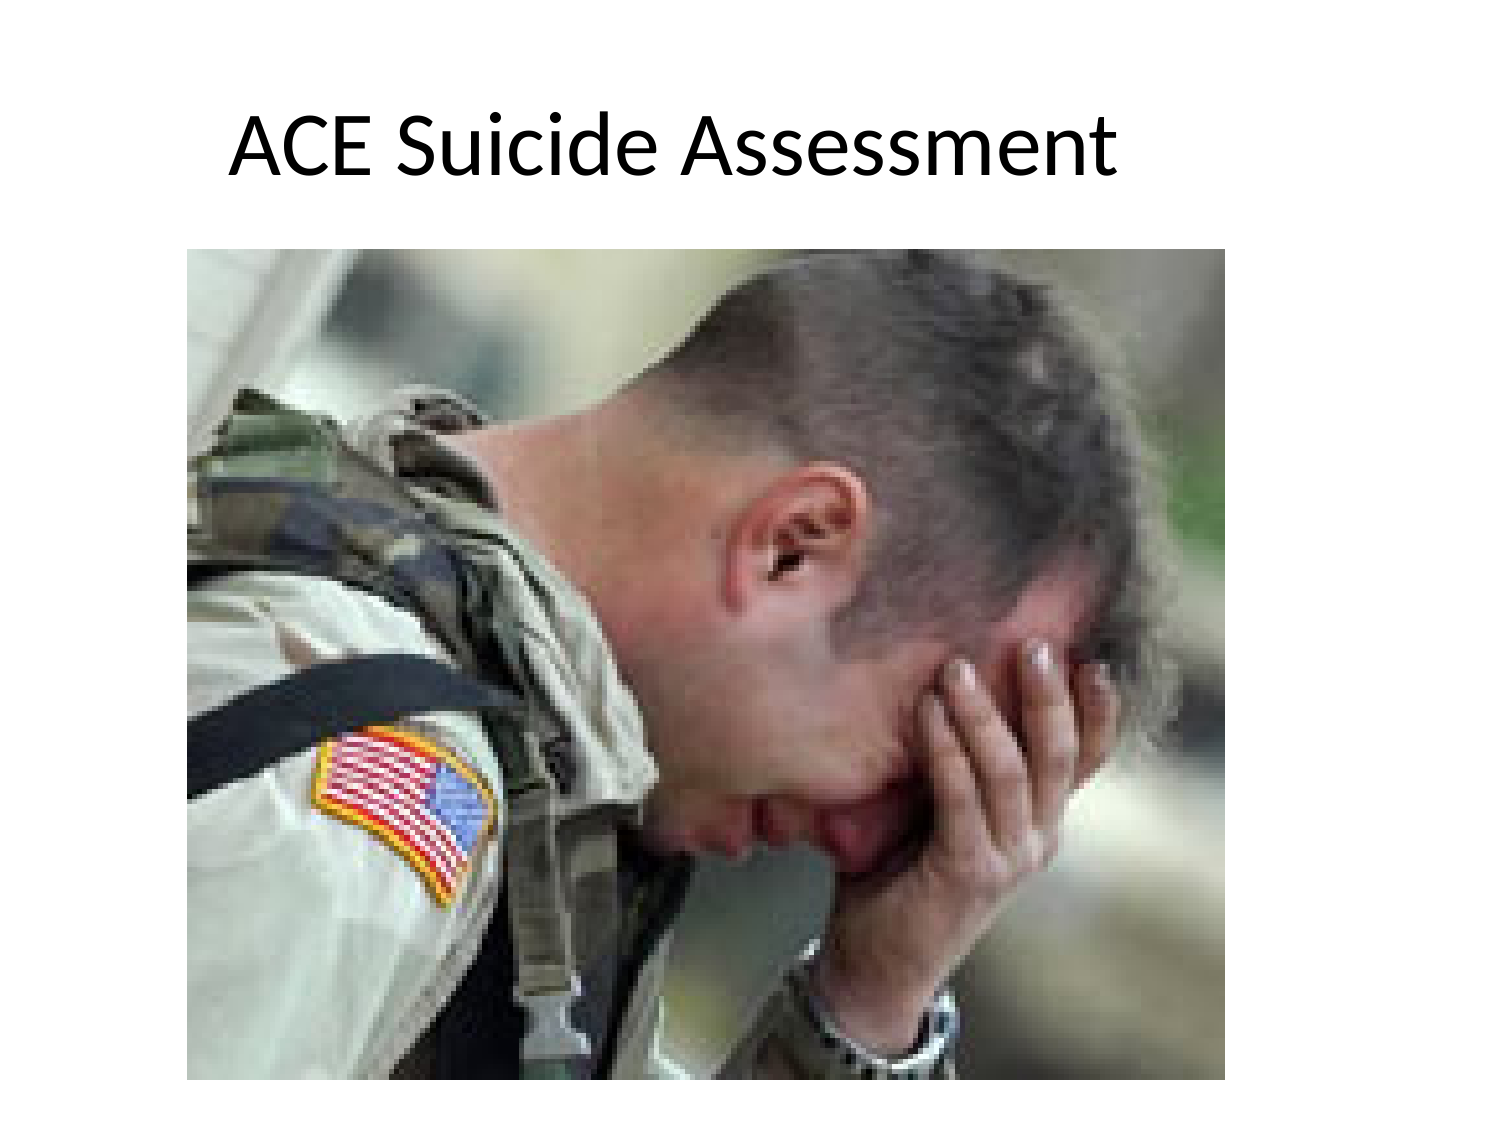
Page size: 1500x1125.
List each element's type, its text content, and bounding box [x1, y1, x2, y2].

title ACE Suicide Assessment [0, 45, 1350, 233]
picture [187, 249, 1226, 1081]
